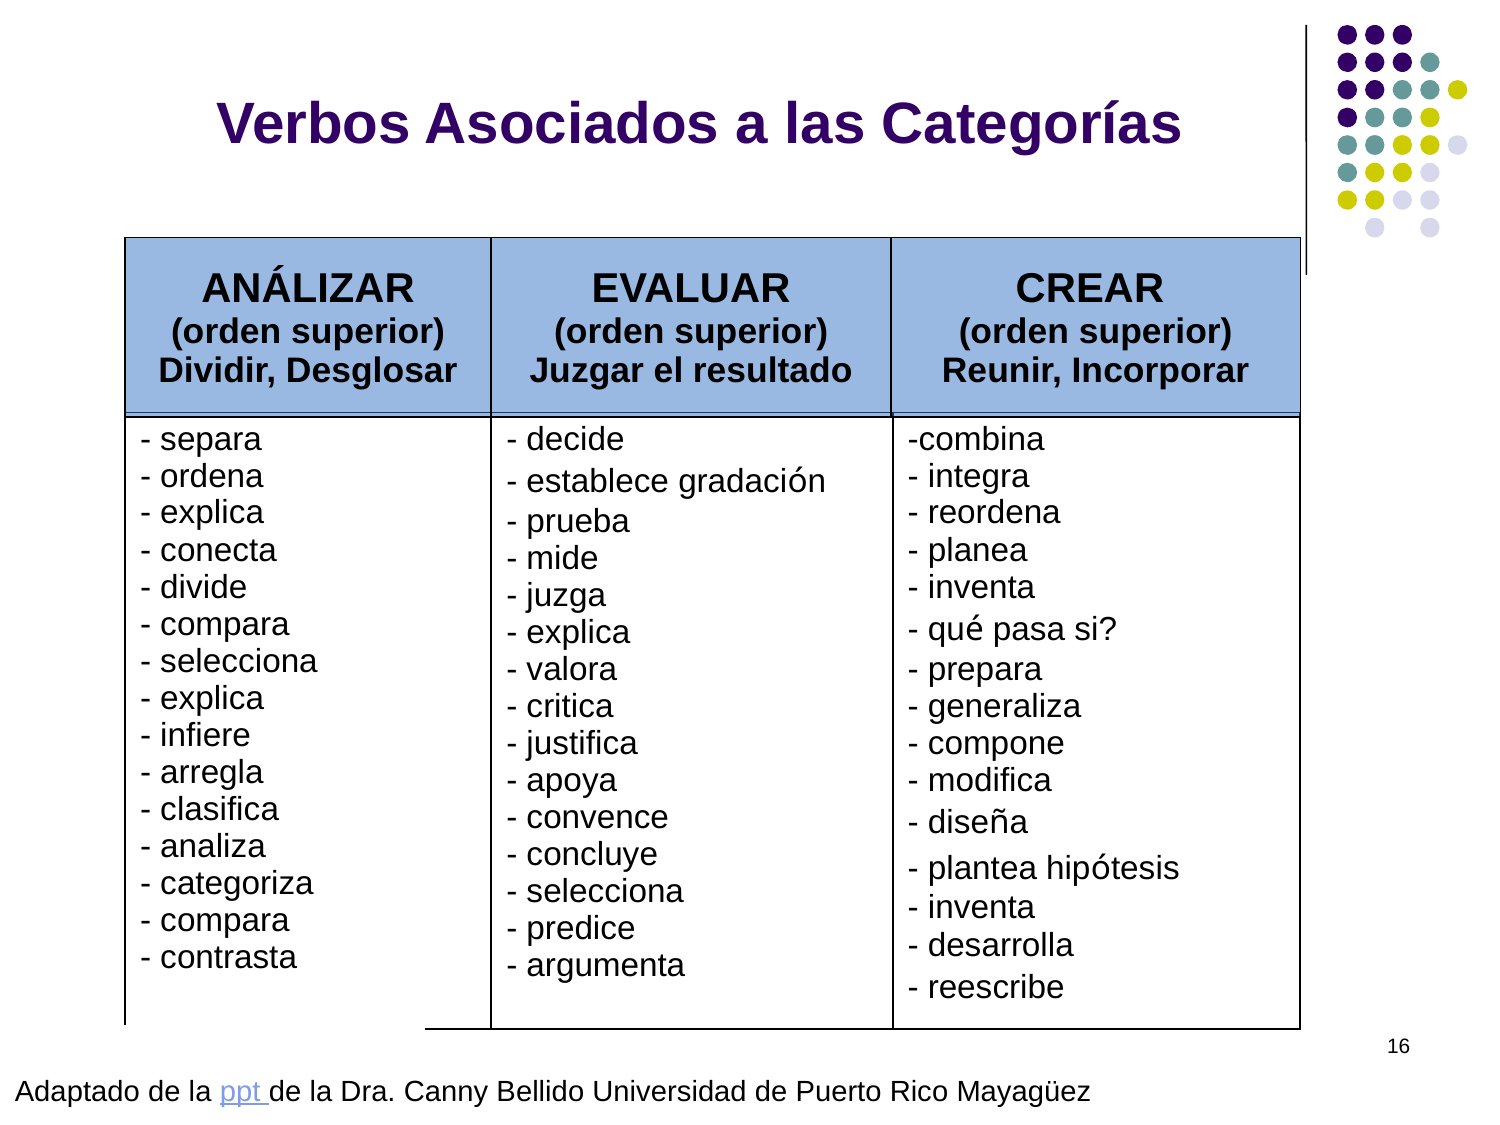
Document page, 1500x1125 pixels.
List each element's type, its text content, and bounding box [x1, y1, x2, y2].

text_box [0, 1024, 1500, 1116]
table_header EVALUAR (orden superior) Juzgar el resultado [492, 238, 890, 416]
table_header CREAR (orden superior) Reunir, Incorporar [892, 238, 1300, 416]
table_header - separa - ordena - explica - conecta - divide - compara - selecciona - explica - infiere - arregla - clasifica - analiza - categoriza - compara - contrasta [126, 418, 490, 1023]
table_header ANÁLIZAR (orden superior) Dividir, Desglosar [126, 238, 490, 416]
text_box Verbos Asociados a las Categorías [112, 37, 1288, 213]
table_header -combina - integra - reordena - planea - inventa - qué pasa si? - prepara - generaliza - compone - modifica - diseña - plantea hipótesis - inventa - desarrolla - reescribe [894, 418, 1299, 1023]
table_header - decide - establece gradación - prueba - mide - juzga - explica - valora - critica - justifica - apoya - convence - concluye - selecciona - predice - argumenta [492, 418, 892, 1023]
